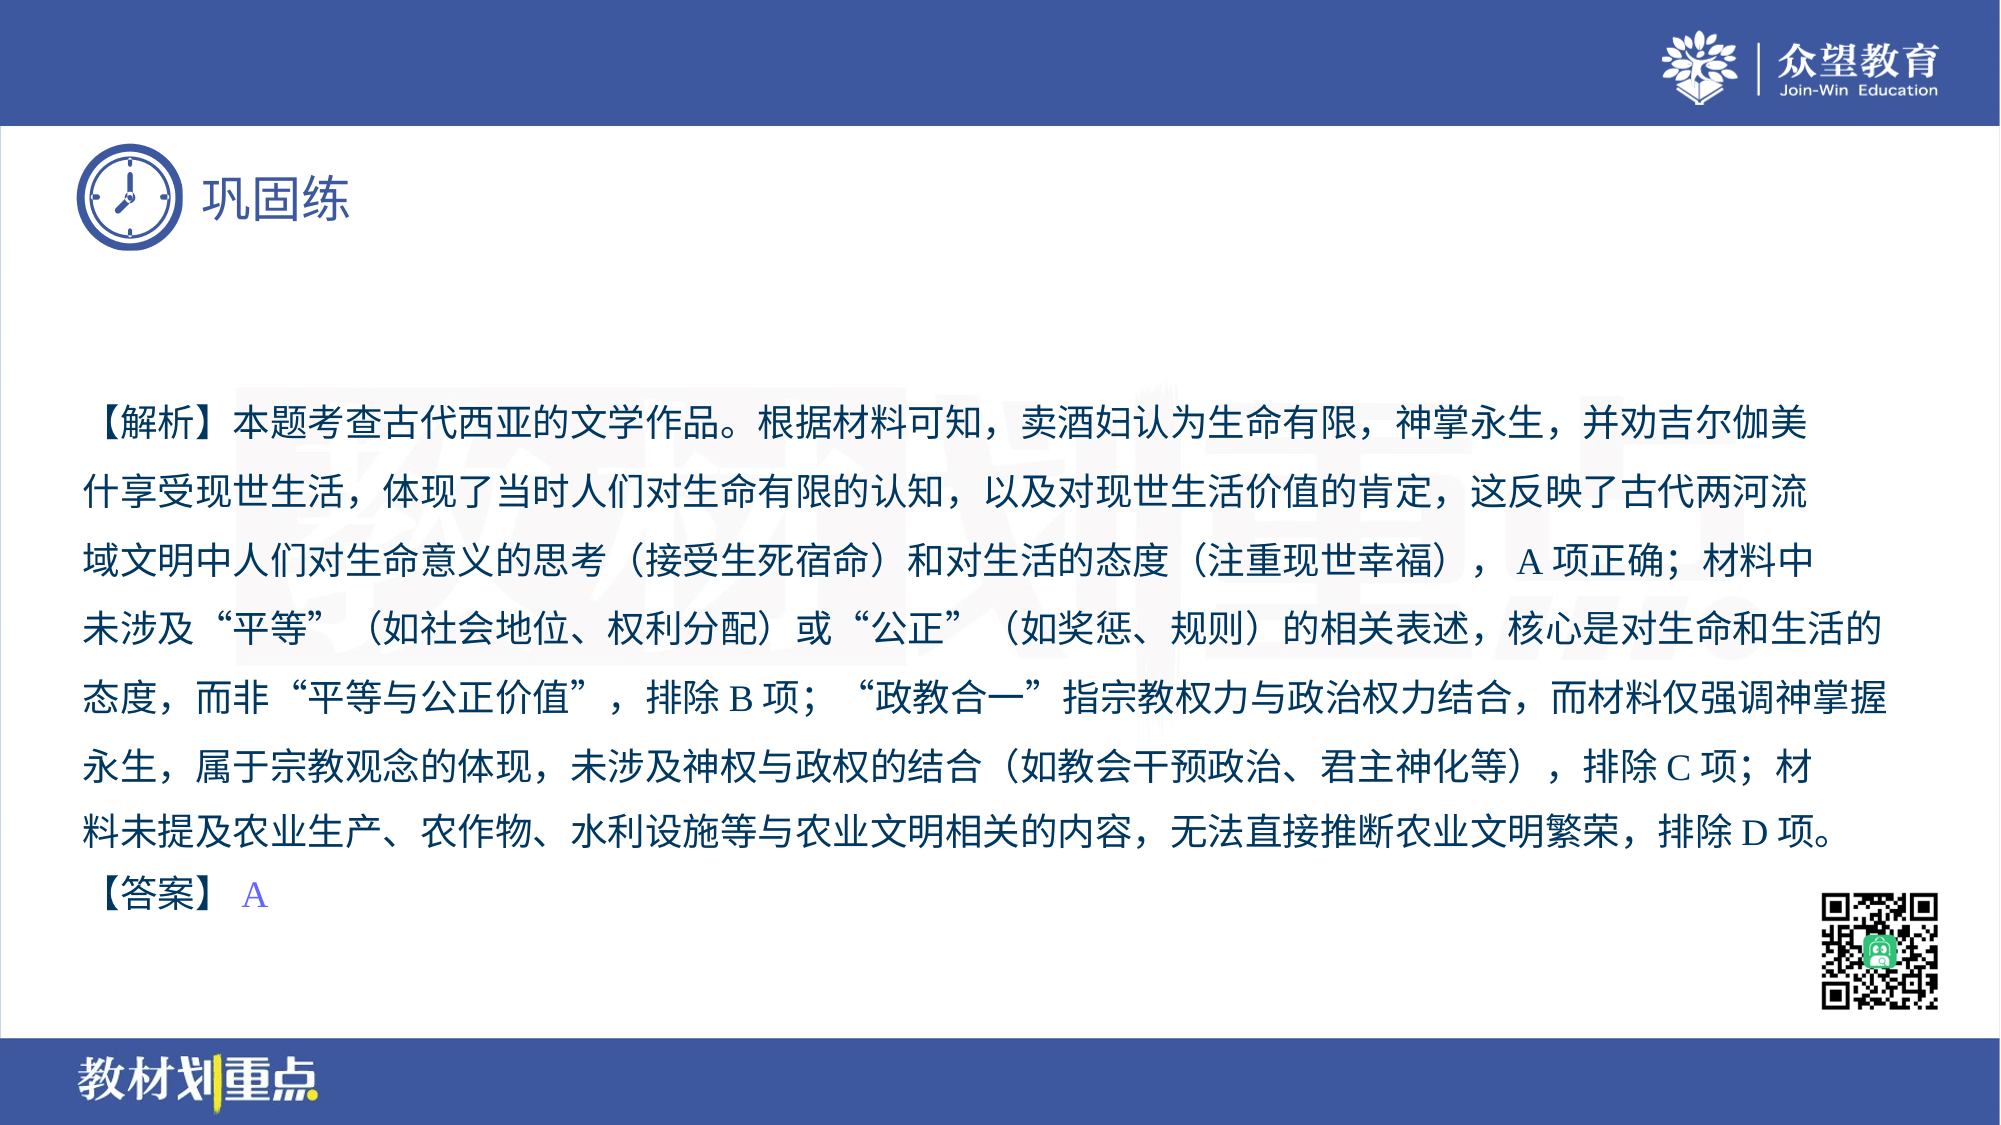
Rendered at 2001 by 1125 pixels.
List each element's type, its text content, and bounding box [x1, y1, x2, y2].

text_box 【解析】本题考查古代西亚的文学作品。根据材料可知，卖酒妇认为生命有限，神掌永生，并劝吉尔伽美 什享受现世生活，体现了当时人们对生命有限的认知，以及对现世生活价值的肯定，这反映了古代两河流 域文明中人们对生命意义的思考（接受生死宿命）和对生活的态度（注重现世幸福），A项正确；材料中 未涉及“平等”（如社会地位、权利分配）或“公正”（如奖惩、规则）的相关表述，核心是对生命和生活的 态度，而非“平等与公正价值”，排除B项；“政教合一”指宗教权力与政治权力结合，而材料仅强调神掌握 永生，属于宗教观念的体现，未涉及神权与政权的结合（如教会干预政治、君主神化等），排除C项；材 料未提及农业生产、农作物、水利设施等与农业文明相关的内容，无法直接推断农业文明繁荣，排除D项。 [82, 375, 1817, 846]
picture [0, 0, 2000, 1125]
text_box 【答案】A [82, 848, 1817, 908]
